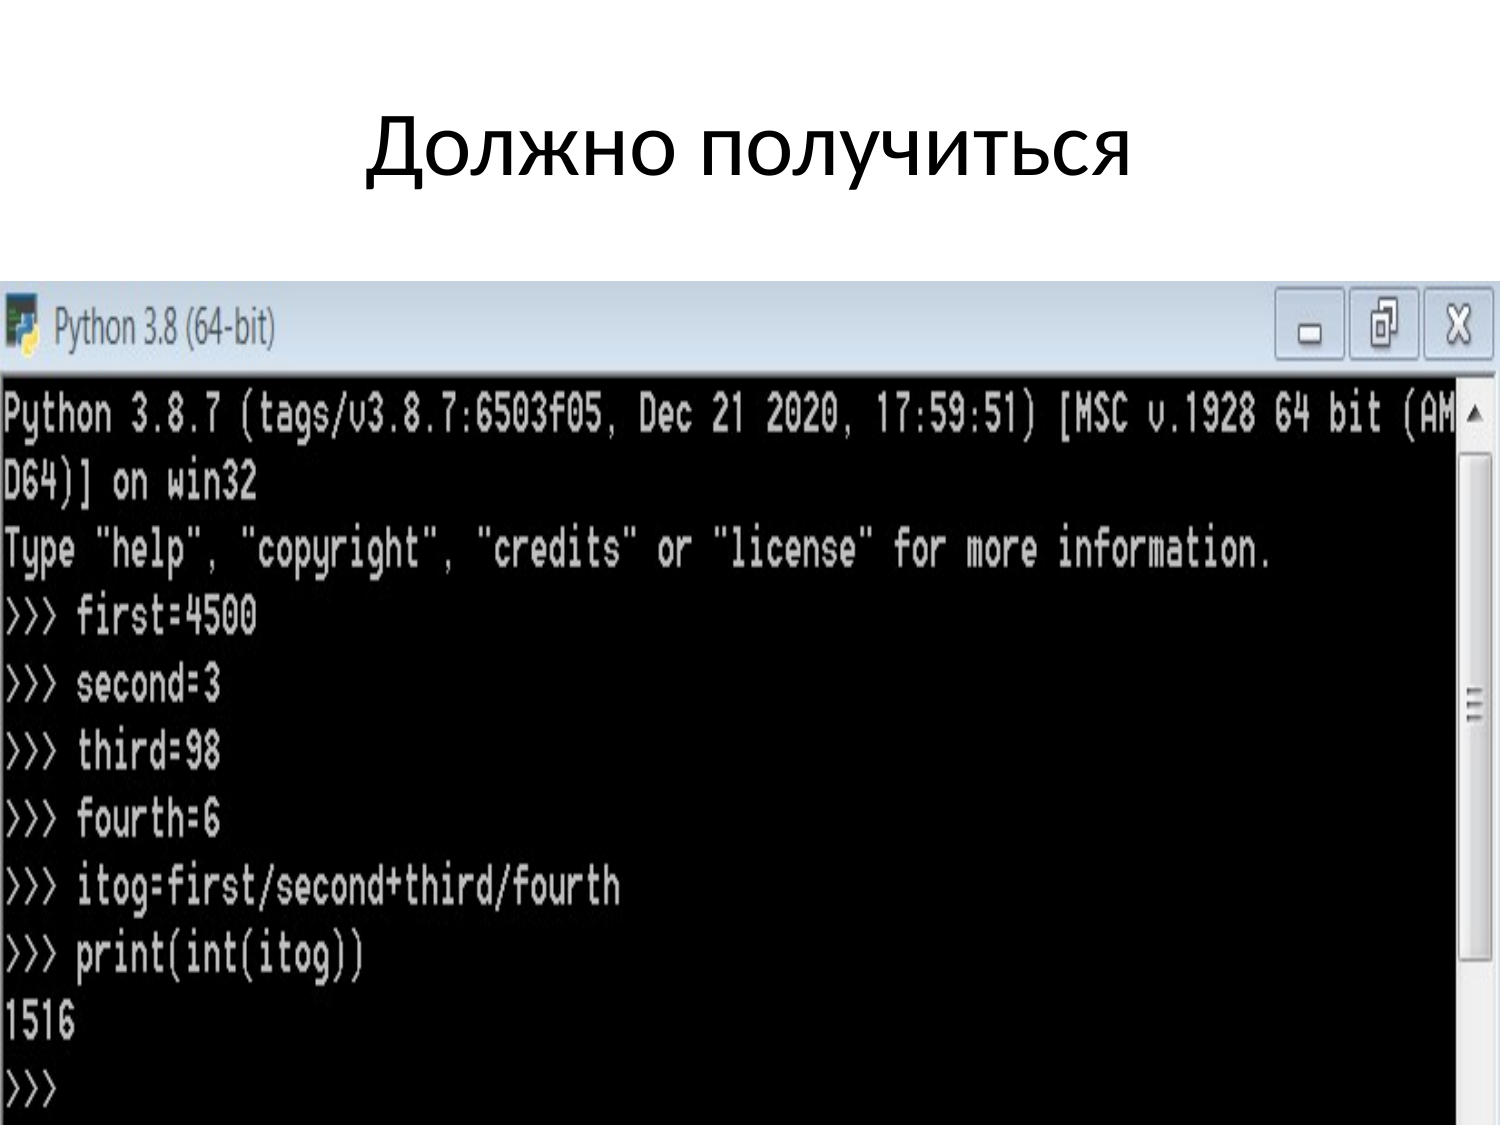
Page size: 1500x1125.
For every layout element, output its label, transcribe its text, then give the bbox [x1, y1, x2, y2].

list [0, 280, 1500, 1125]
title Должно получиться [75, 45, 1425, 233]
